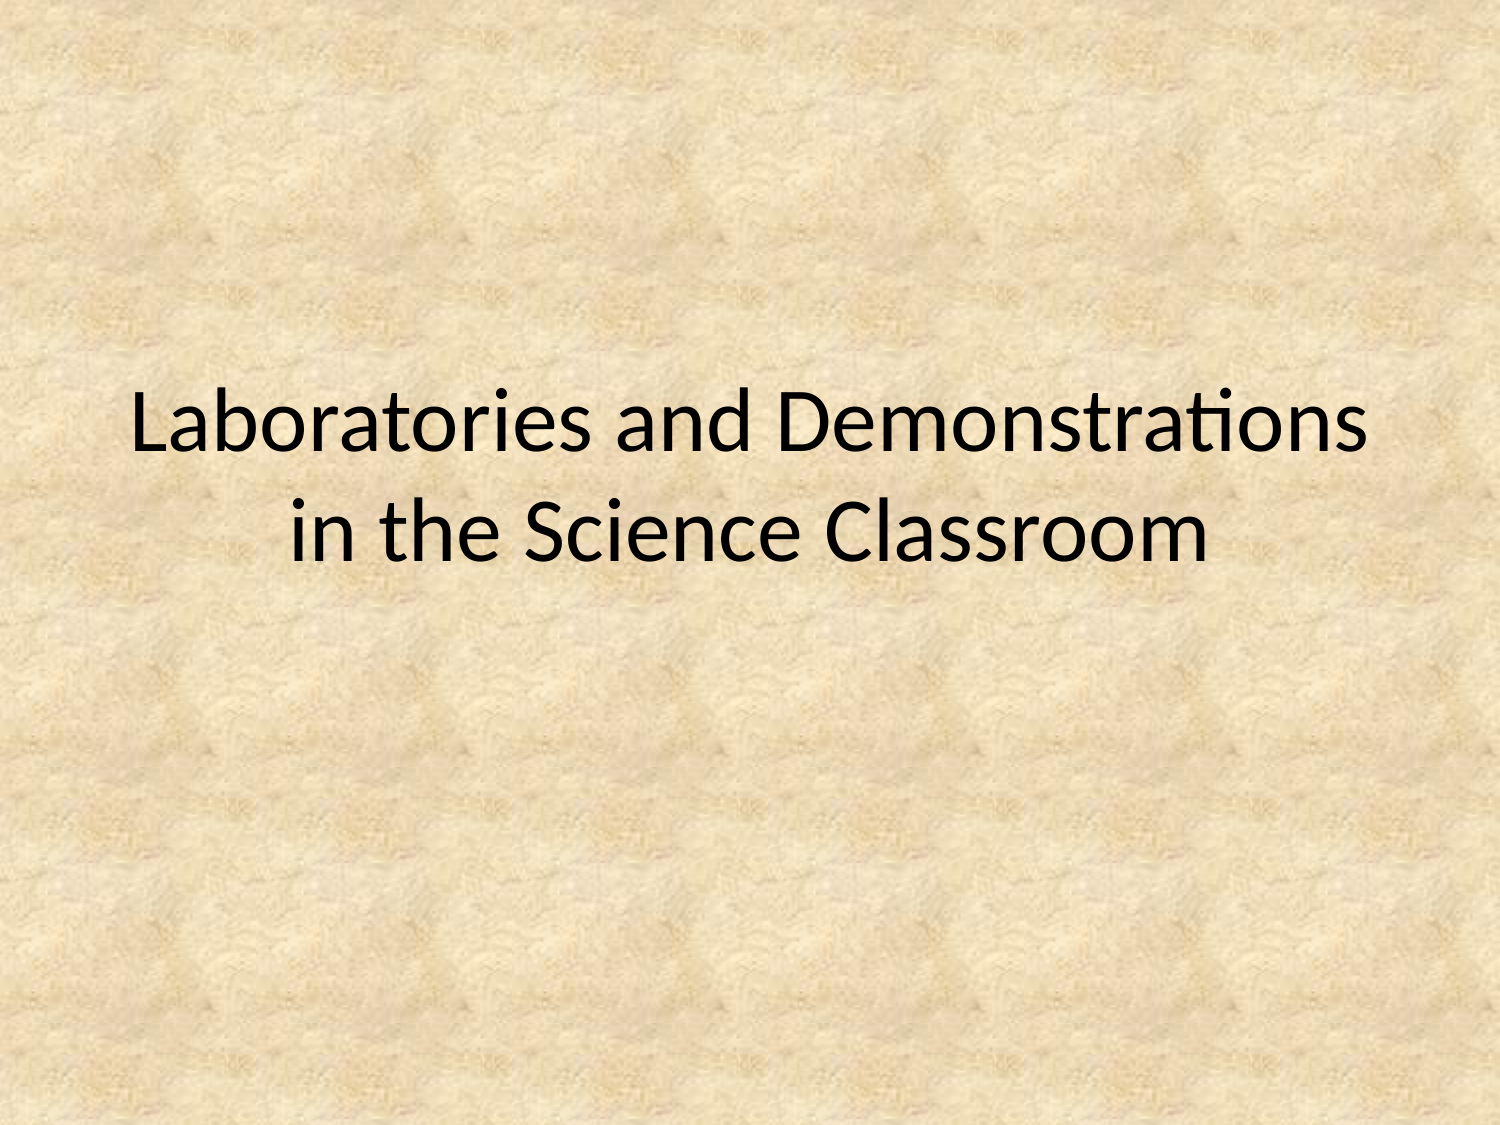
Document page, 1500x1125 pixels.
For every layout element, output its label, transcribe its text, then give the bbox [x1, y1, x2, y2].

title Laboratories and Demonstrations in the Science Classroom [112, 349, 1388, 591]
picture [0, 0, 1500, 1125]
